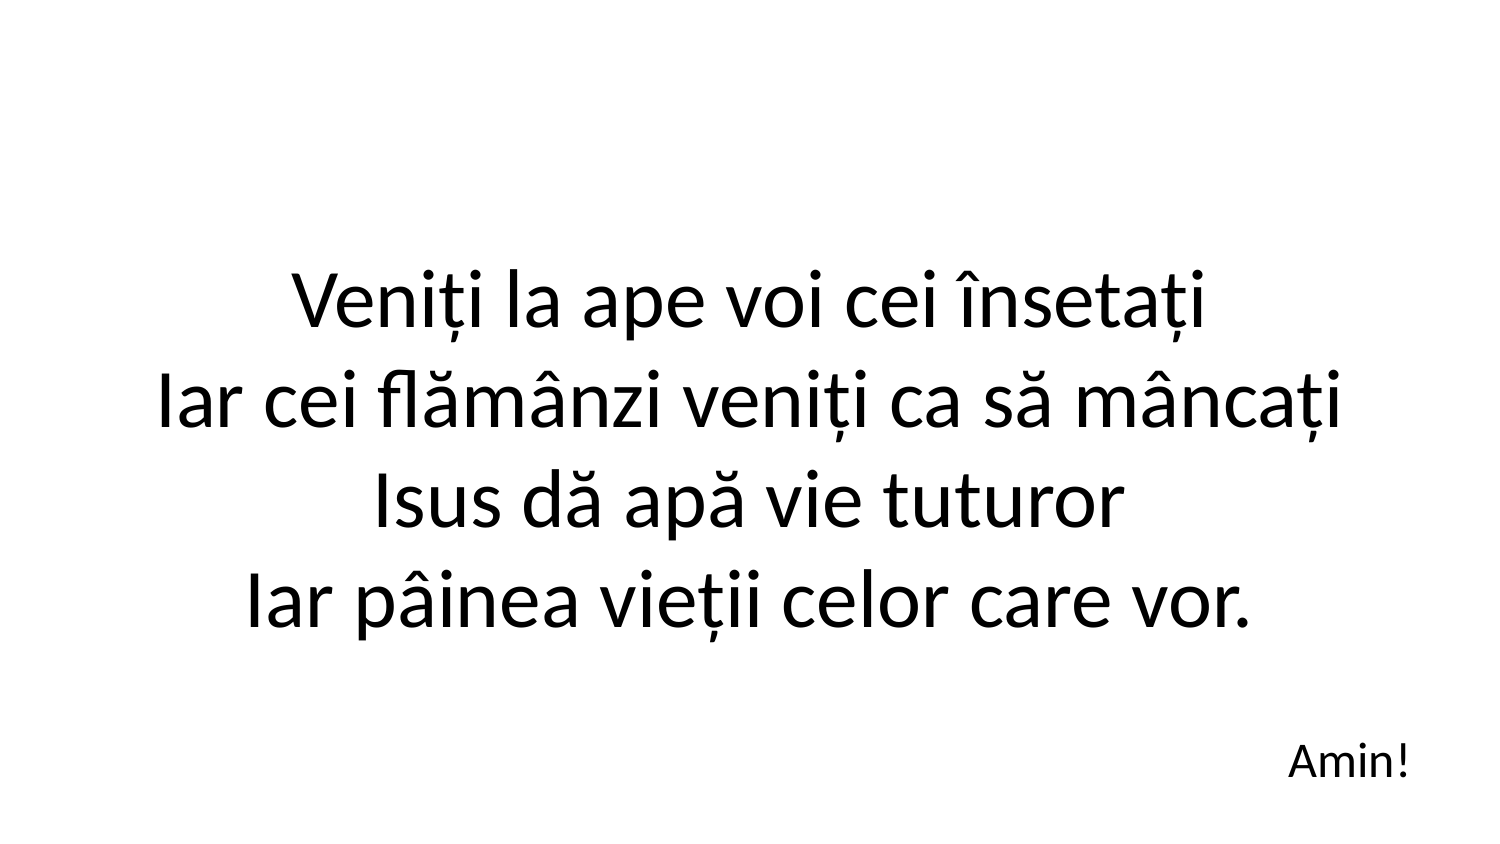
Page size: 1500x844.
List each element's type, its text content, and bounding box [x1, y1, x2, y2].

text_box Amin! [1273, 674, 1427, 795]
text_box Veniți la ape voi cei însetați Iar cei flămânzi veniți ca să mâncați Isus dă apă vie tuturor Iar pâinea vieții celor care vor. [140, 192, 1360, 652]
